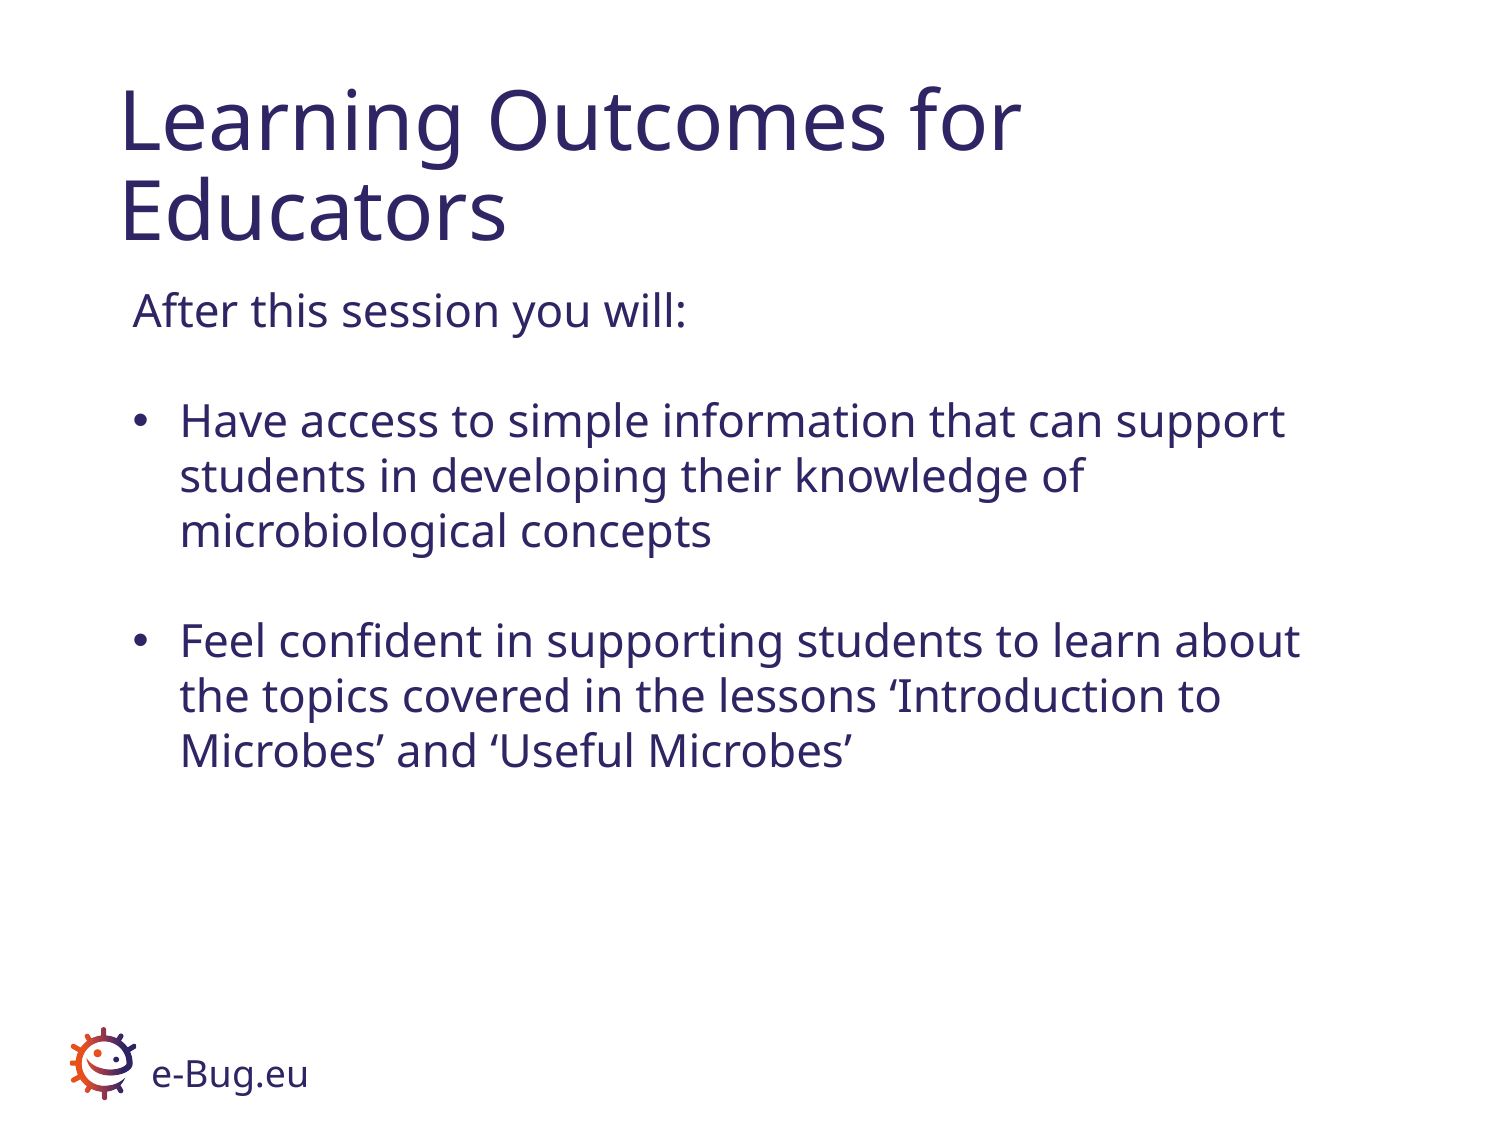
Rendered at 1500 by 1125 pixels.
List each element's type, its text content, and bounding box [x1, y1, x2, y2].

picture [69, 1027, 137, 1103]
text_box After this session you will: Have access to simple information that can support students in developing their knowledge of microbiological concepts Feel confident in supporting students to learn about the topics covered in the lessons ‘Introduction to Microbes’ and ‘Useful Microbes’ [117, 274, 1383, 785]
footer e-Bug.eu [136, 1042, 643, 1103]
title Learning Outcomes for Educators [103, 59, 1439, 278]
